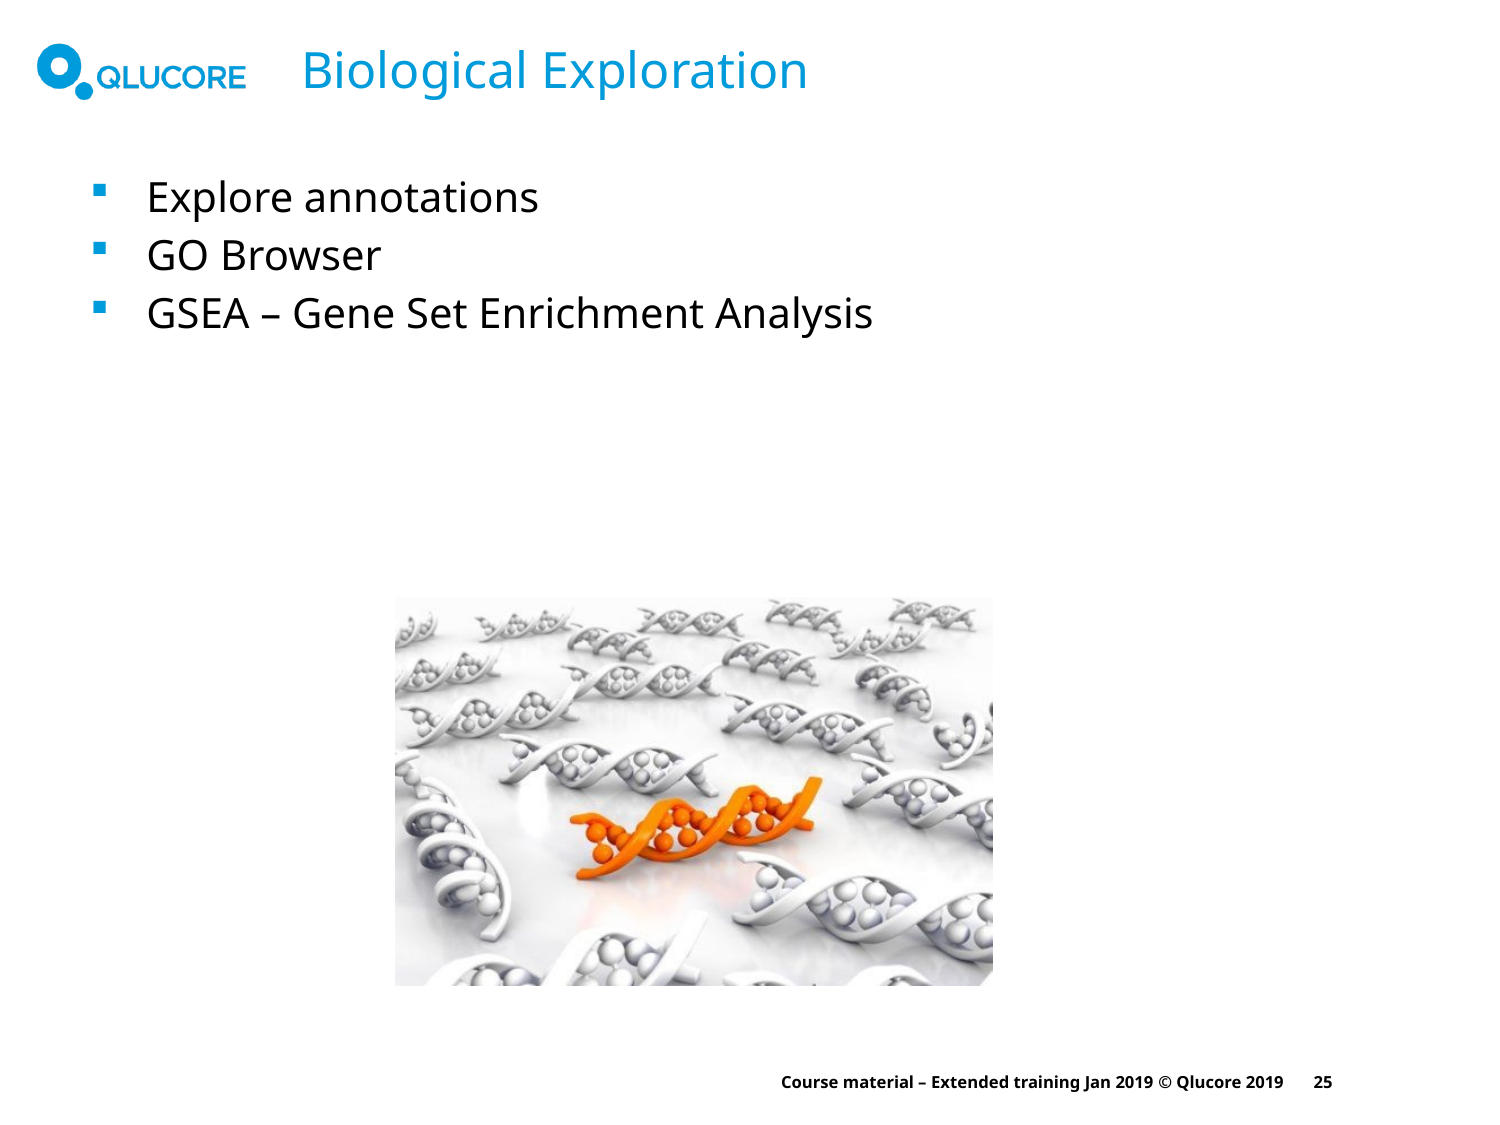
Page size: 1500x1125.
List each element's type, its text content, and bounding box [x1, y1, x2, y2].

list Explore annotations GO Browser GSEA – Gene Set Enrichment Analysis [75, 163, 1425, 1052]
title Biological Exploration [286, 10, 1445, 127]
picture [395, 597, 994, 986]
